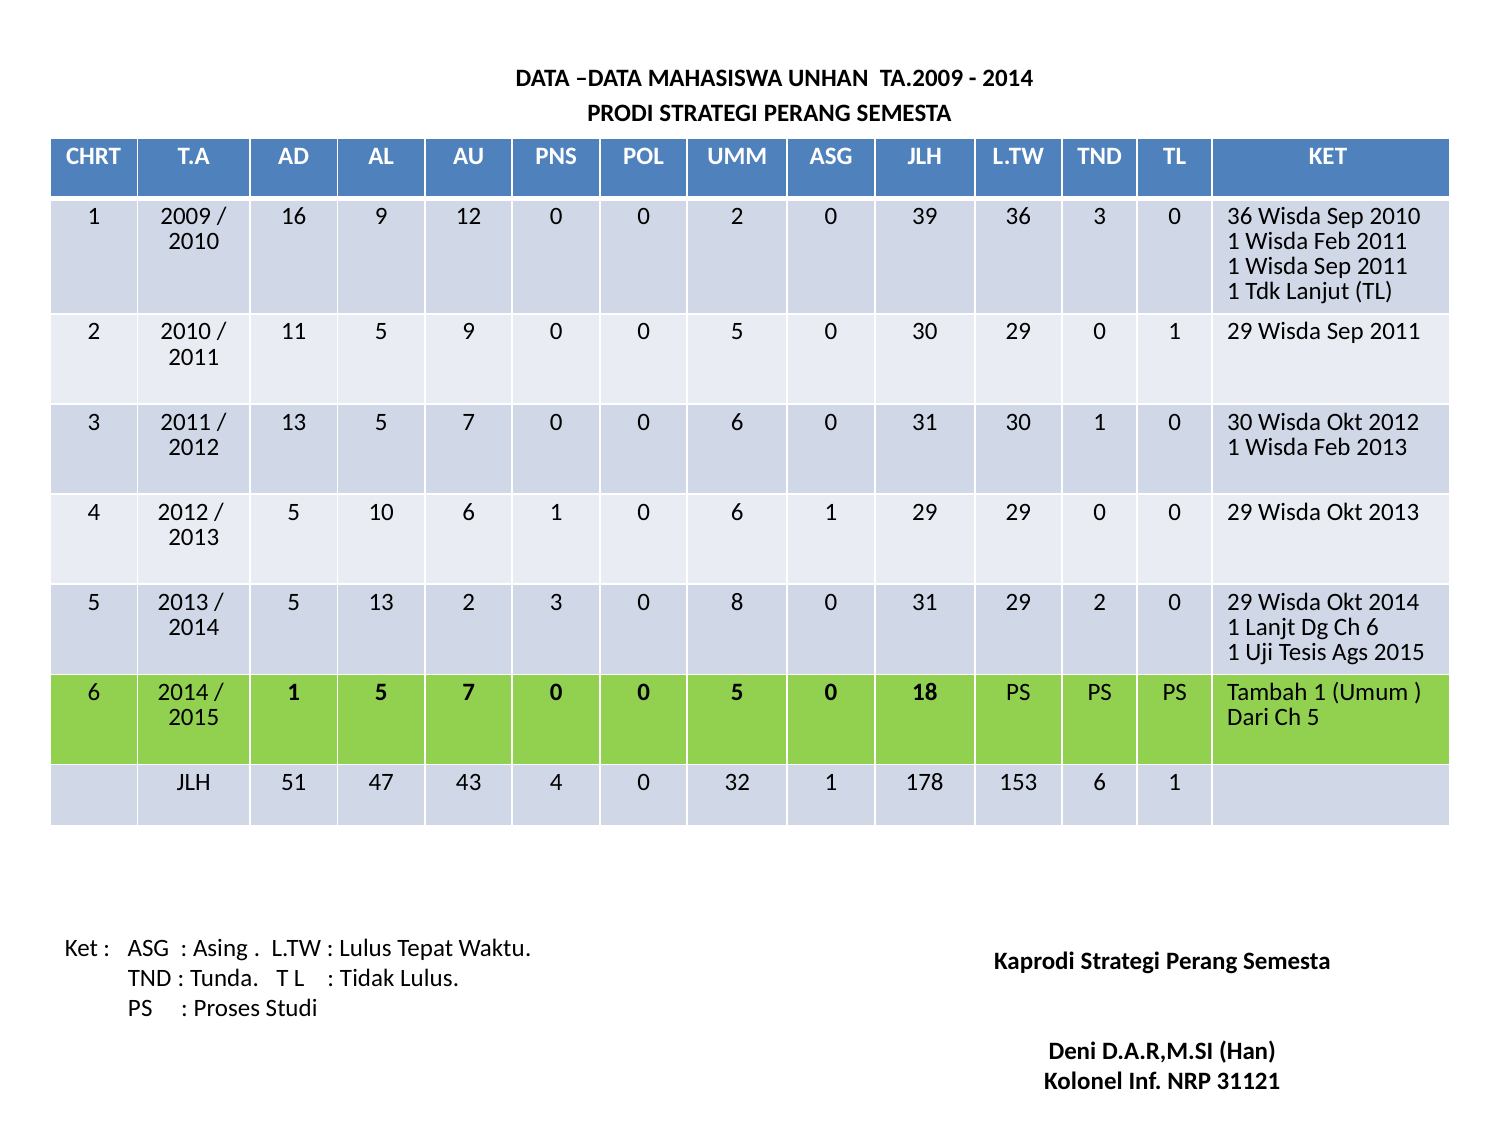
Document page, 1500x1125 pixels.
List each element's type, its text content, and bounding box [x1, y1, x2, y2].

table_cell 3 [51, 405, 137, 493]
table_cell 36 [976, 201, 1061, 313]
table_cell 0 [601, 405, 686, 493]
table_cell 0 [1138, 585, 1211, 674]
table_cell 0 [601, 201, 686, 313]
table_cell 0 [513, 201, 599, 313]
table_cell 178 [876, 765, 974, 825]
table_cell 0 [1138, 201, 1211, 313]
table_cell 10 [338, 495, 424, 583]
table_cell 2013 / 2014 [138, 585, 249, 674]
table_cell 51 [251, 765, 337, 825]
table_cell 5 [51, 585, 137, 674]
table_cell 1 [513, 495, 599, 583]
table_cell 2014 / 2015 [138, 675, 249, 764]
table_cell 0 [513, 675, 599, 764]
table_cell 11 [251, 315, 337, 403]
table_cell PS [1063, 675, 1136, 764]
table_cell 0 [601, 315, 686, 403]
table_cell 2 [51, 315, 137, 403]
table_cell JLH [138, 765, 249, 825]
table_cell 18 [876, 675, 974, 764]
table_cell 0 [1063, 315, 1136, 403]
table_cell 1 [1138, 315, 1211, 403]
table_cell 3 [513, 585, 599, 674]
table_cell 1 [1138, 765, 1211, 825]
table_cell 31 [876, 585, 974, 674]
table_header ASG [788, 139, 874, 196]
text_box DATA –DATA MAHASISWA UNHAN TA.2009 - 2014 [324, 54, 1225, 100]
table_cell 0 [601, 765, 686, 825]
table_cell 2012 / 2013 [138, 495, 249, 583]
table_cell 0 [1063, 495, 1136, 583]
table_cell 4 [513, 765, 599, 825]
table_cell 9 [338, 201, 424, 313]
table_header TND [1063, 139, 1136, 196]
table_header T.A [138, 139, 249, 196]
table_header JLH [876, 139, 974, 196]
table_cell 29 [976, 585, 1061, 674]
table_cell 0 [788, 585, 874, 674]
text_box Ket : ASG : Asing . L.TW : Lulus Tepat Waktu. TND : Tunda. T L : Tidak Lulus. PS : Proses Studi [49, 924, 1025, 1029]
table_cell 0 [788, 675, 874, 764]
table_header L.TW [976, 139, 1061, 196]
table_cell [51, 765, 137, 825]
table_header CHRT [51, 139, 137, 196]
table_cell 16 [251, 201, 337, 313]
table_cell 0 [1138, 405, 1211, 493]
table_cell 5 [251, 585, 337, 674]
table_cell 29 [976, 495, 1061, 583]
table_cell 13 [338, 585, 424, 674]
table_cell 2010 / 2011 [138, 315, 249, 403]
table_cell 29 [976, 315, 1061, 403]
table_header POL [601, 139, 686, 196]
table_cell 1 [788, 765, 874, 825]
table_cell 2 [688, 201, 786, 313]
table_cell 39 [876, 201, 974, 313]
table_cell 153 [976, 765, 1061, 825]
table_cell 43 [426, 765, 511, 825]
table_cell 6 [426, 495, 511, 583]
table_cell 12 [426, 201, 511, 313]
table_cell 1 [251, 675, 337, 764]
table_cell 7 [426, 405, 511, 493]
table_cell 0 [788, 315, 874, 403]
table_cell 3 [1063, 201, 1136, 313]
table_cell 30 [876, 315, 974, 403]
table_cell 2011 / 2012 [138, 405, 249, 493]
table_cell 0 [513, 405, 599, 493]
table_cell 0 [1138, 495, 1211, 583]
text_box Kaprodi Strategi Perang Semesta Deni D.A.R,M.SI (Han) Kolonel Inf. NRP 31121 [924, 937, 1400, 1102]
table_cell 0 [788, 405, 874, 493]
table_cell 0 [788, 201, 874, 313]
table_cell 5 [688, 315, 786, 403]
table_cell 5 [251, 495, 337, 583]
table_cell 8 [688, 585, 786, 674]
table_cell 1 [1063, 405, 1136, 493]
table_cell 6 [688, 495, 786, 583]
table_cell 4 [51, 495, 137, 583]
table_cell 32 [688, 765, 786, 825]
table_cell 5 [338, 405, 424, 493]
table_cell 30 Wisda Okt 2012 1 Wisda Feb 2013 [1213, 405, 1449, 493]
table_cell [1213, 765, 1449, 825]
table_cell 29 Wisda Okt 2014 1 Lanjt Dg Ch 6 1 Uji Tesis Ags 2015 [1213, 585, 1449, 674]
text_box PRODI STRATEGI PERANG SEMESTA [538, 100, 1001, 134]
table_header TL [1138, 139, 1211, 196]
table_cell 6 [1063, 765, 1136, 825]
table_cell 6 [51, 675, 137, 764]
table_cell 2 [426, 585, 511, 674]
table_cell Tambah 1 (Umum ) Dari Ch 5 [1213, 675, 1449, 764]
table_cell 36 Wisda Sep 2010 1 Wisda Feb 2011 1 Wisda Sep 2011 1 Tdk Lanjut (TL) [1213, 201, 1449, 313]
table_cell 29 [876, 495, 974, 583]
table_cell 2 [1063, 585, 1136, 674]
table_cell 0 [601, 495, 686, 583]
table_cell 31 [876, 405, 974, 493]
table_cell 0 [601, 675, 686, 764]
table_header UMM [688, 139, 786, 196]
table_cell 7 [426, 675, 511, 764]
table_cell 5 [688, 675, 786, 764]
table_cell PS [1138, 675, 1211, 764]
table_cell 13 [251, 405, 337, 493]
table_header AL [338, 139, 424, 196]
table_cell 2009 / 2010 [138, 201, 249, 313]
table_cell 29 Wisda Sep 2011 [1213, 315, 1449, 403]
table_cell PS [976, 675, 1061, 764]
table_cell 30 [976, 405, 1061, 493]
table_cell 0 [513, 315, 599, 403]
table_cell 47 [338, 765, 424, 825]
table_cell 6 [688, 405, 786, 493]
table_cell 5 [338, 315, 424, 403]
table_cell 29 Wisda Okt 2013 [1213, 495, 1449, 583]
table_cell 5 [338, 675, 424, 764]
table_header AU [426, 139, 511, 196]
table_cell 1 [788, 495, 874, 583]
table_header AD [251, 139, 337, 196]
table_cell 0 [601, 585, 686, 674]
table_header KET [1213, 139, 1449, 196]
table_cell 9 [426, 315, 511, 403]
table_header PNS [513, 139, 599, 196]
table_cell 1 [51, 201, 137, 313]
